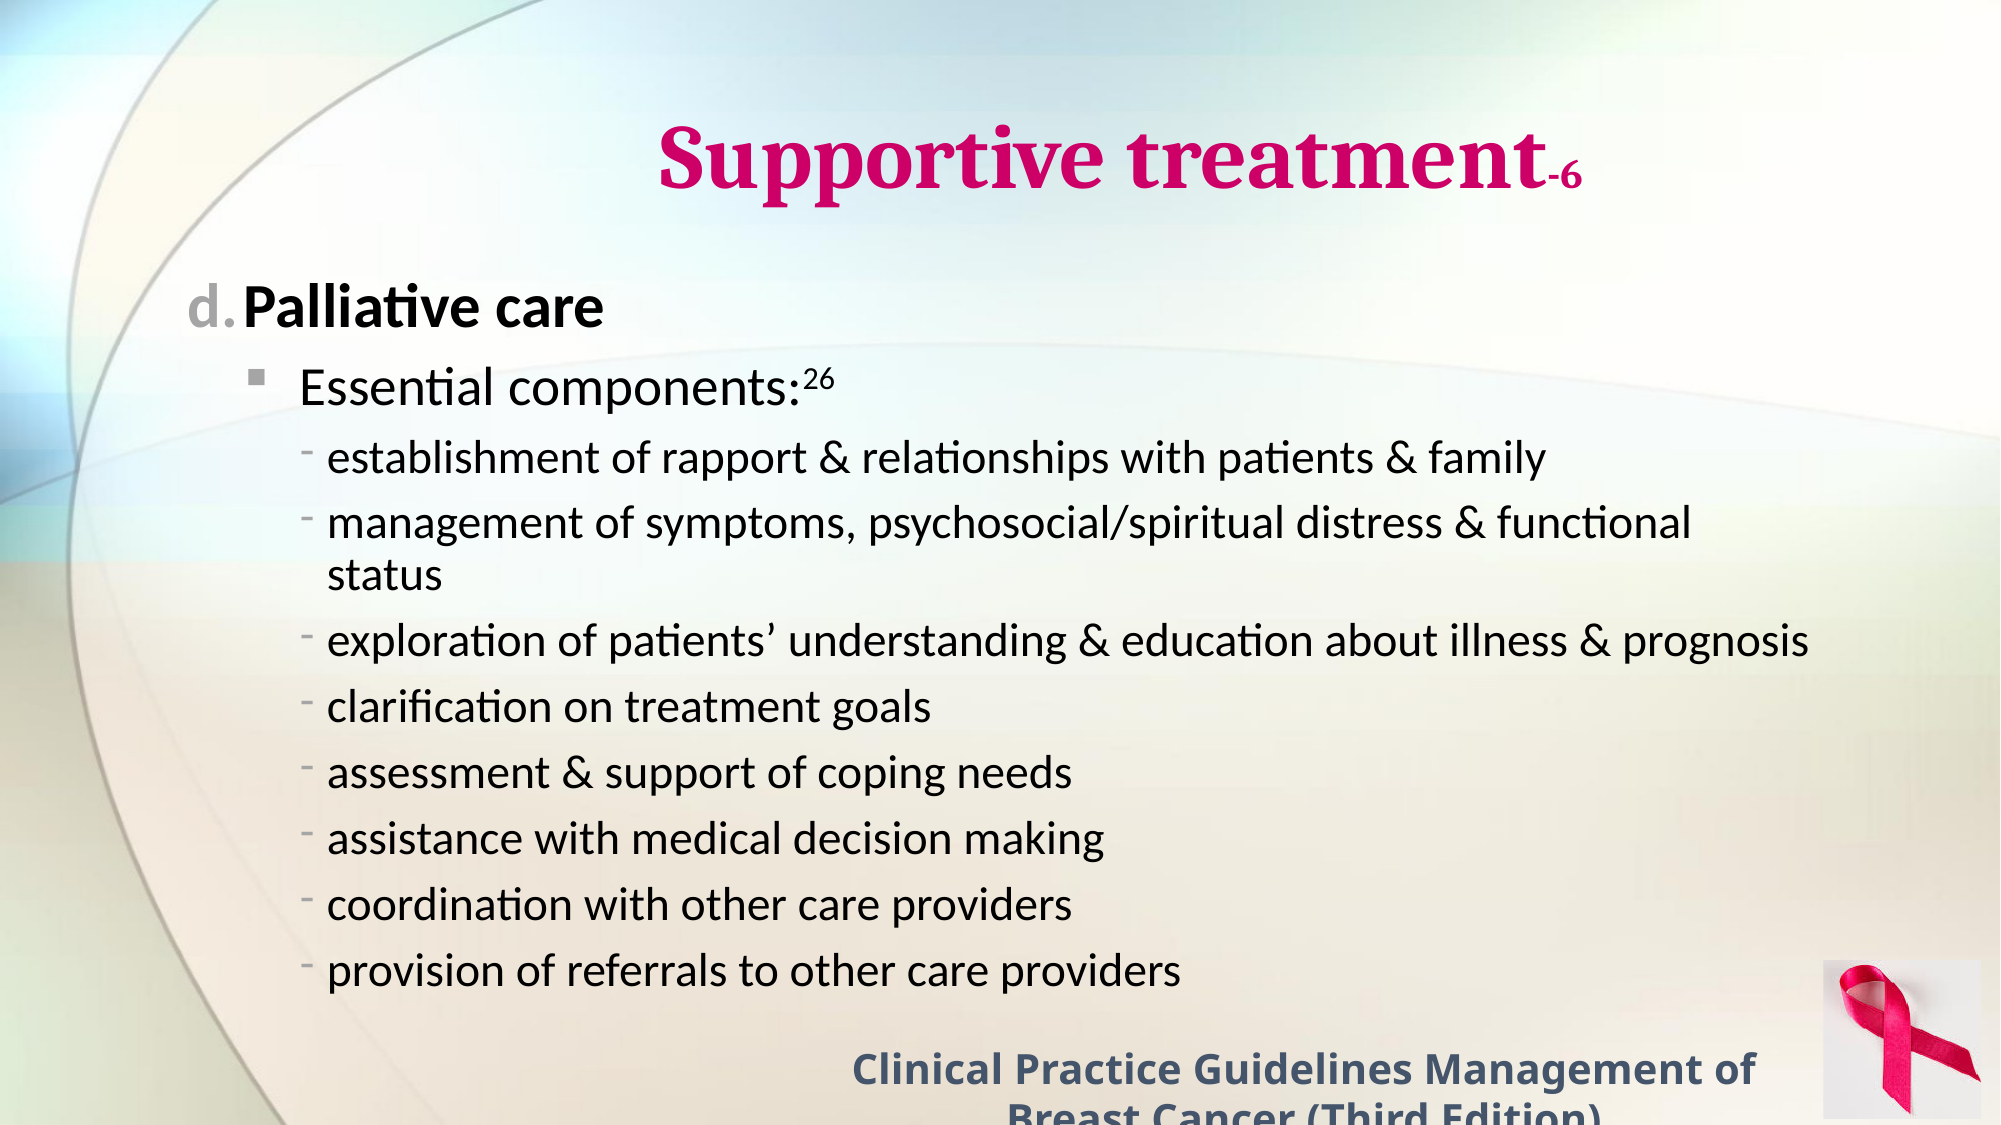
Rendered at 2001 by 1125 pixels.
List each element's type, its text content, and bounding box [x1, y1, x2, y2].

title Supportive treatment-6 [381, 43, 1863, 261]
picture [0, 0, 2001, 1125]
slide_number 18 [1325, 1042, 1813, 1103]
list Palliative care Essential components:26 establishment of rapport & relationships with patients & family management of symptoms, psychosocial/spiritual distress & functional status exploration of patients’ understanding & education about illness & prognosis clarification on treatment goals assessment & support of coping needs assistance with medical decision making coordination with other care providers provision of referrals to other care providers [172, 266, 1826, 1005]
text_box Clinical Practice Guidelines Management of Breast Cancer (Third Edition) [788, 1035, 1820, 1125]
